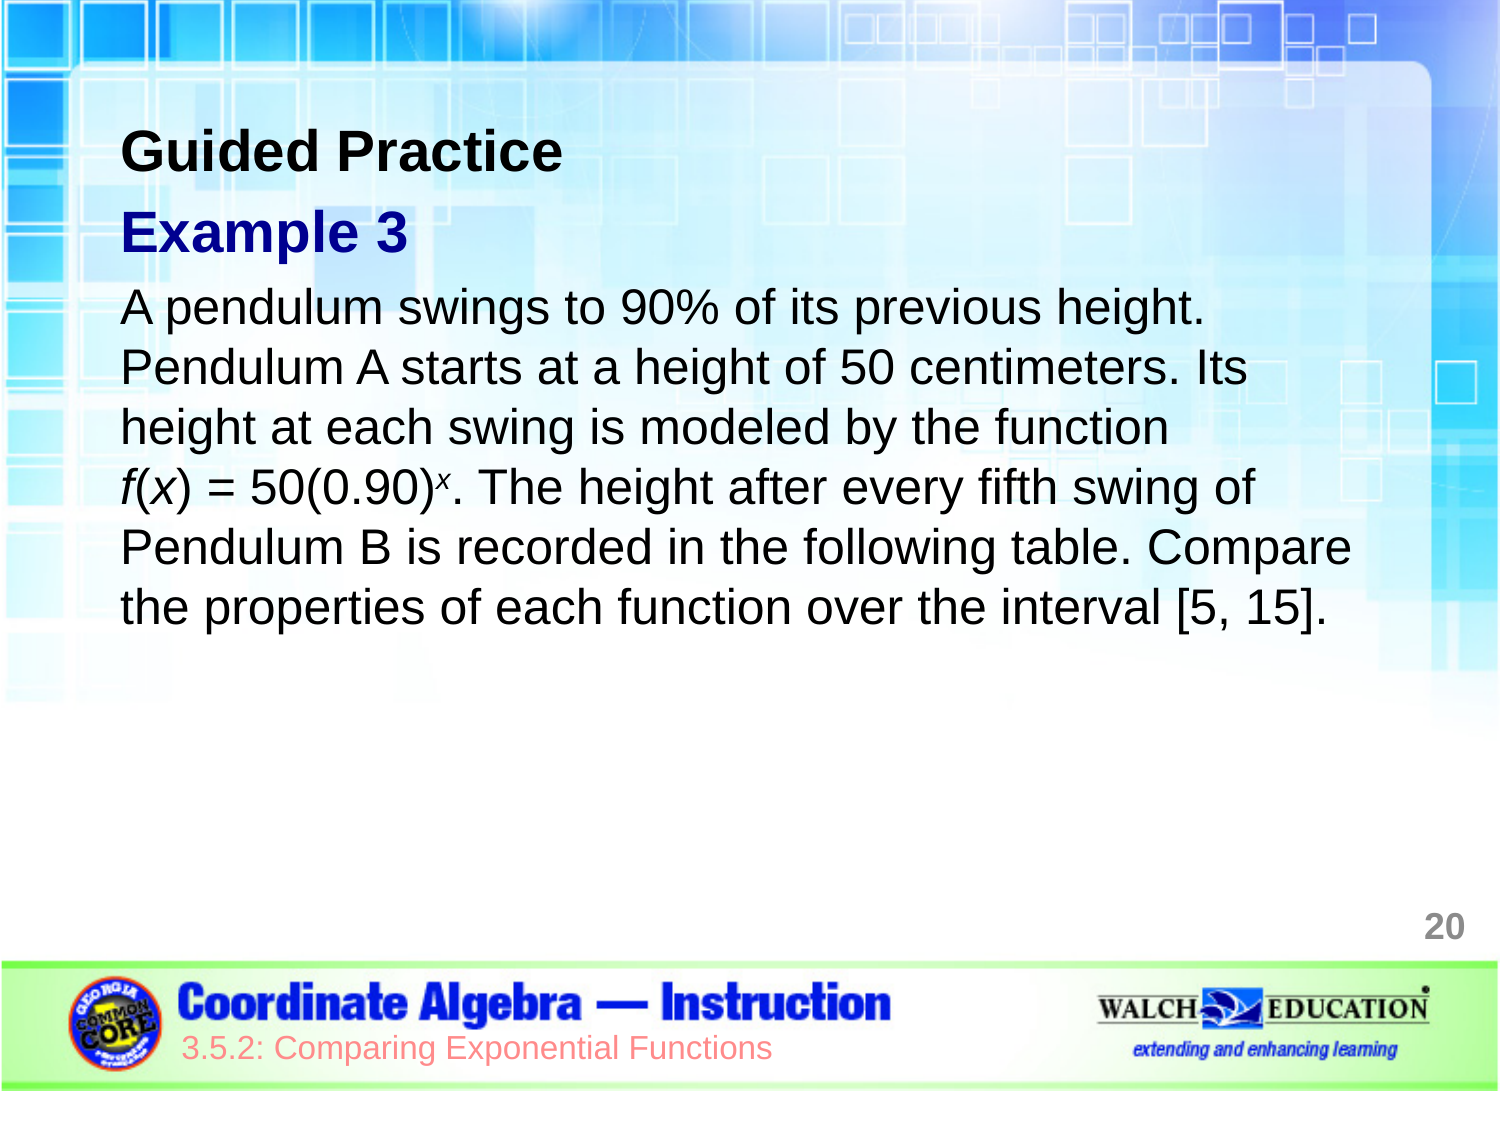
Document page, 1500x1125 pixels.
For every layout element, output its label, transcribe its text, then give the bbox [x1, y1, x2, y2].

subtitle Guided Practice Example 3 A pendulum swings to 90% of its previous height. Pendulum A starts at a height of 50 centimeters. Its height at each swing is modeled by the function f(x) = 50(0.90)x. The height after every fifth swing of Pendulum B is recorded in the following table. Compare the properties of each function over the interval [5, 15]. [105, 105, 1385, 925]
slide_number 20 [1361, 901, 1481, 949]
picture [1, 0, 1500, 1091]
footer 3.5.2: Comparing Exponential Functions [166, 1024, 1080, 1069]
